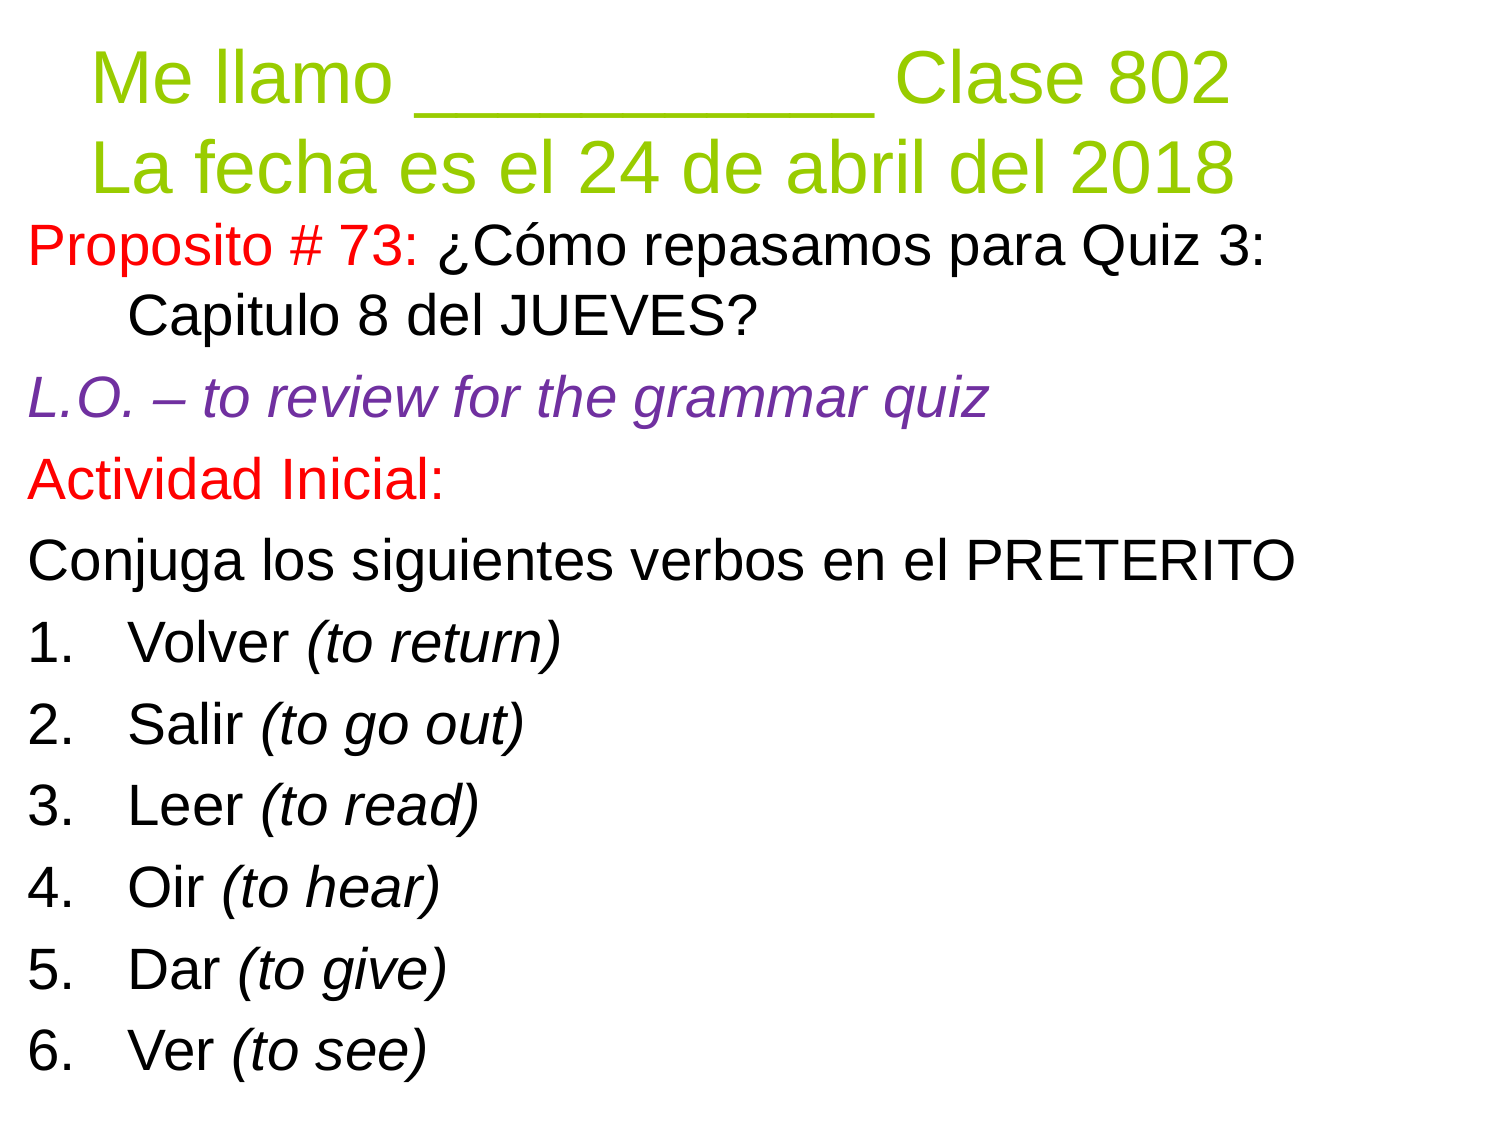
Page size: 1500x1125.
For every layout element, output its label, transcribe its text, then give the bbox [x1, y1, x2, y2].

title Me llamo ___________ Clase 802 La fecha es el 24 de abril del 2018 [75, 24, 1425, 200]
list Proposito # 73: ¿Cómo repasamos para Quiz 3: Capitulo 8 del JUEVES? L.O. – to review for the grammar quiz Actividad Inicial: Conjuga los siguientes verbos en el PRETERITO Volver (to return) Salir (to go out) Leer (to read) Oir (to hear) Dar (to give) Ver (to see) [12, 200, 1488, 1050]
